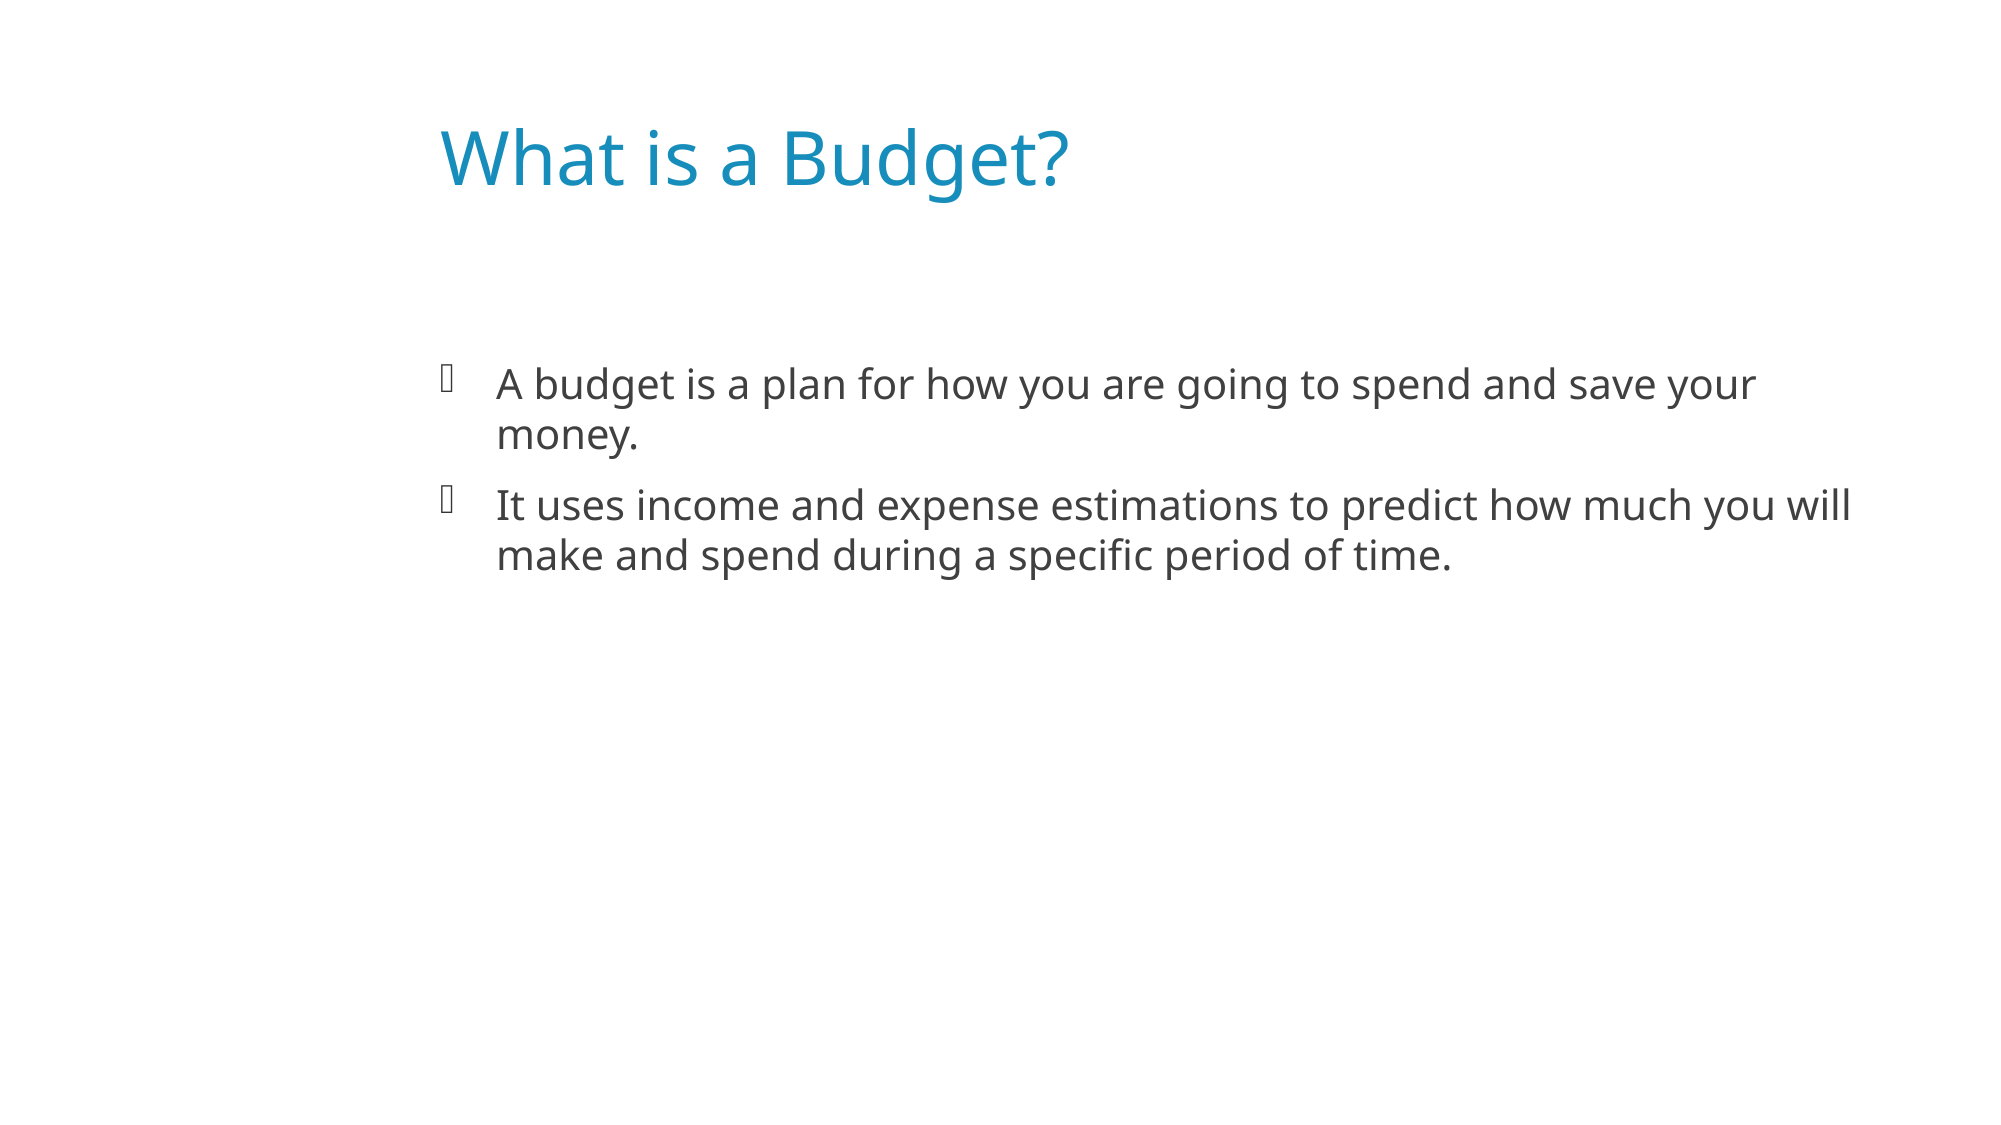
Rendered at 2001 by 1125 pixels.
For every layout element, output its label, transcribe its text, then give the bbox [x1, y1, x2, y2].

title What is a Budget? [425, 102, 1888, 313]
list A budget is a plan for how you are going to spend and save your money. It uses income and expense estimations to predict how much you will make and spend during a specific period of time. [424, 350, 1888, 970]
